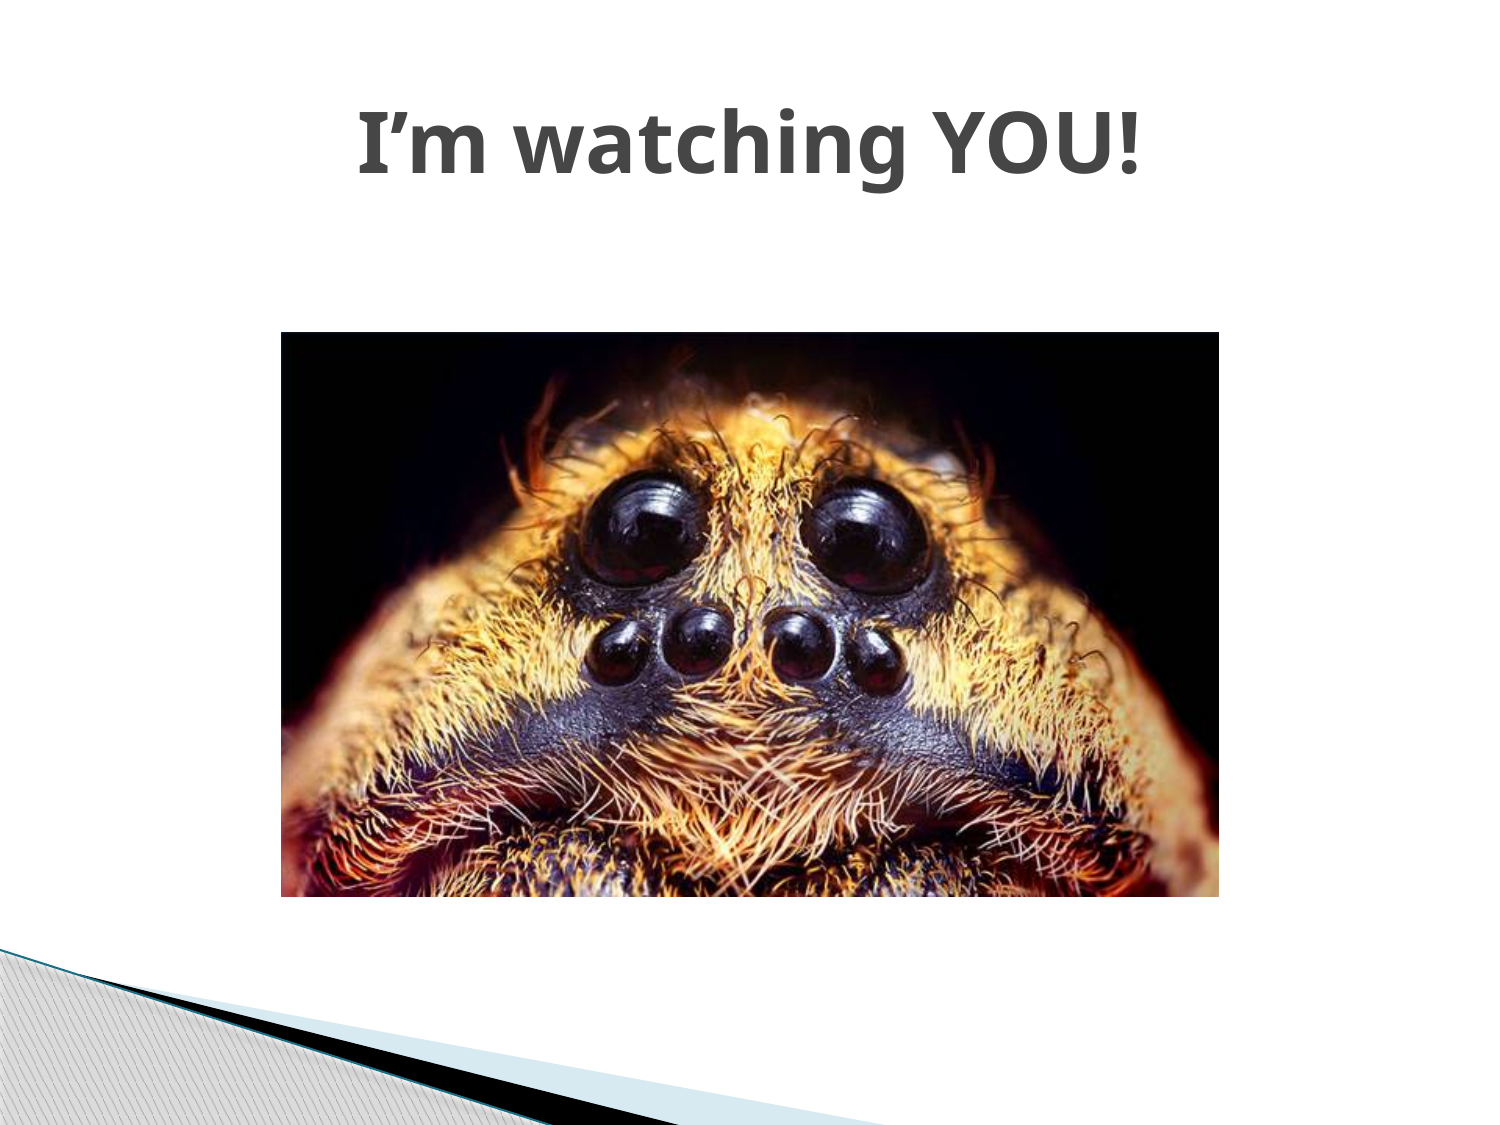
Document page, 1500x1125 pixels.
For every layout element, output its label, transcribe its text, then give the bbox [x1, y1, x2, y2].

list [281, 331, 1219, 897]
title I’m watching YOU! [75, 45, 1425, 233]
